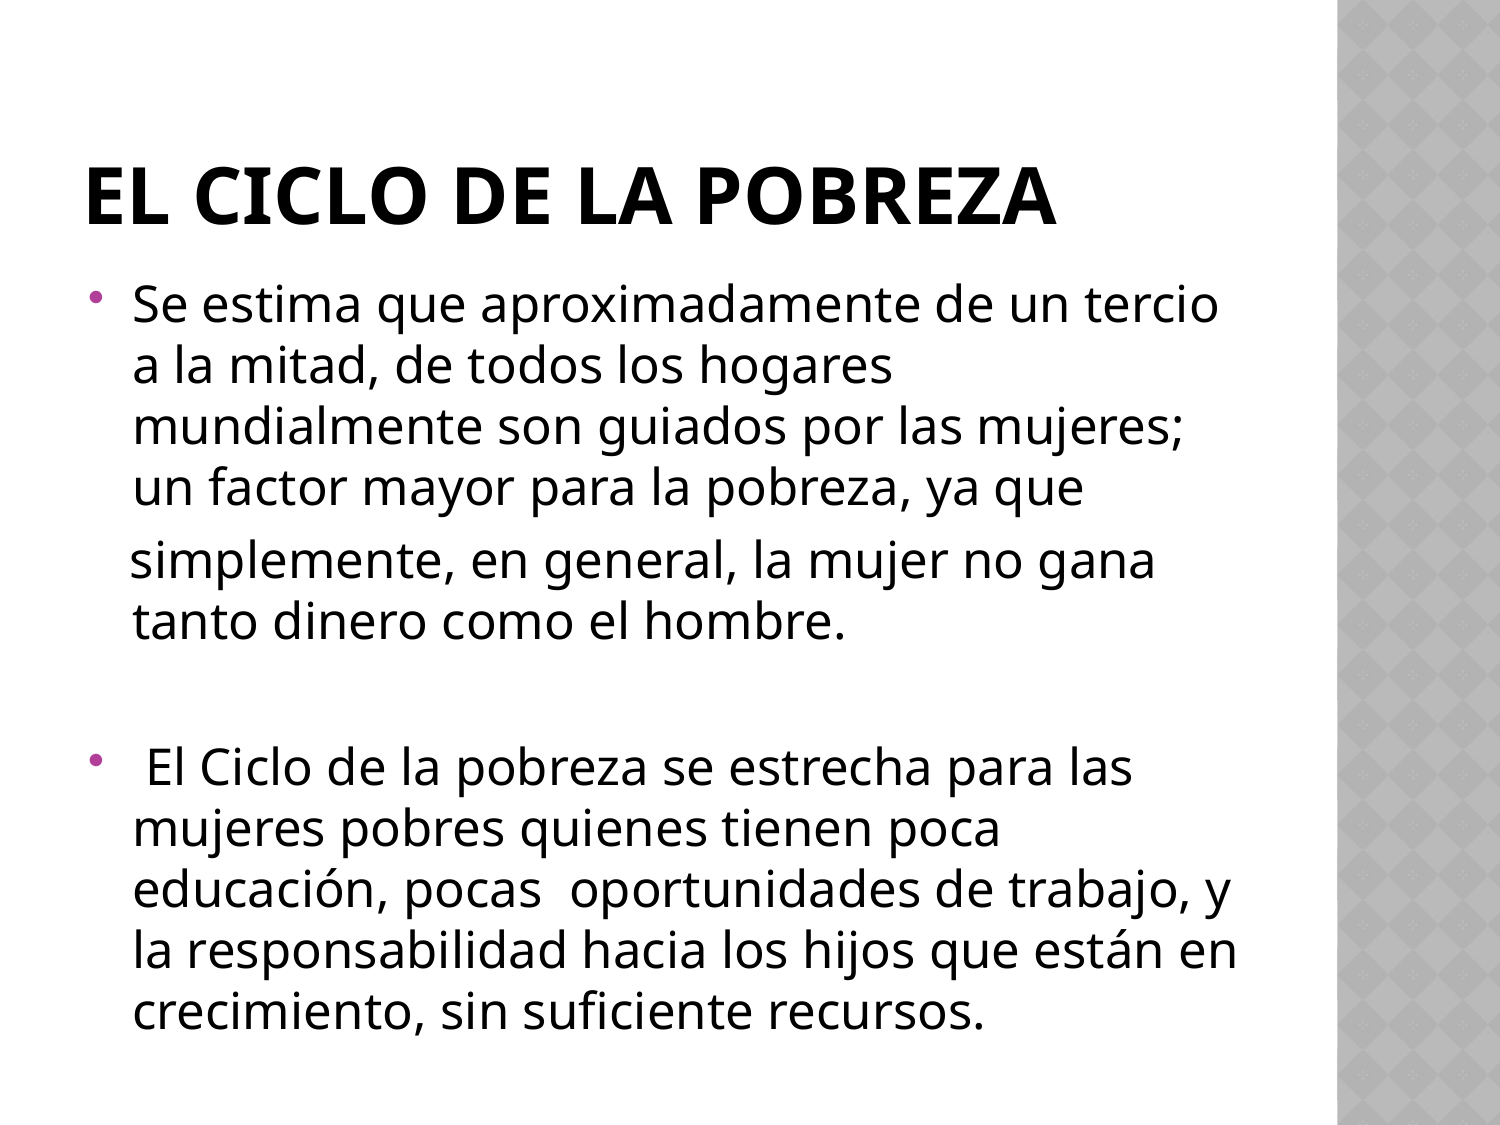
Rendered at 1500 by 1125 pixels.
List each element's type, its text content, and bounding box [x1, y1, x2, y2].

title EL CICLO DE LA POBREZA [75, 52, 1263, 240]
list Se estima que aproximadamente de un tercio a la mitad, de todos los hogares mundialmente son guiados por las mujeres; un factor mayor para la pobreza, ya que simplemente, en general, la mujer no gana tanto dinero como el hombre. El Ciclo de la pobreza se estrecha para las mujeres pobres quienes tienen poca educación, pocas oportunidades de trabajo, y la responsabilidad hacia los hijos que están en crecimiento, sin suficiente recursos. [75, 264, 1263, 1059]
